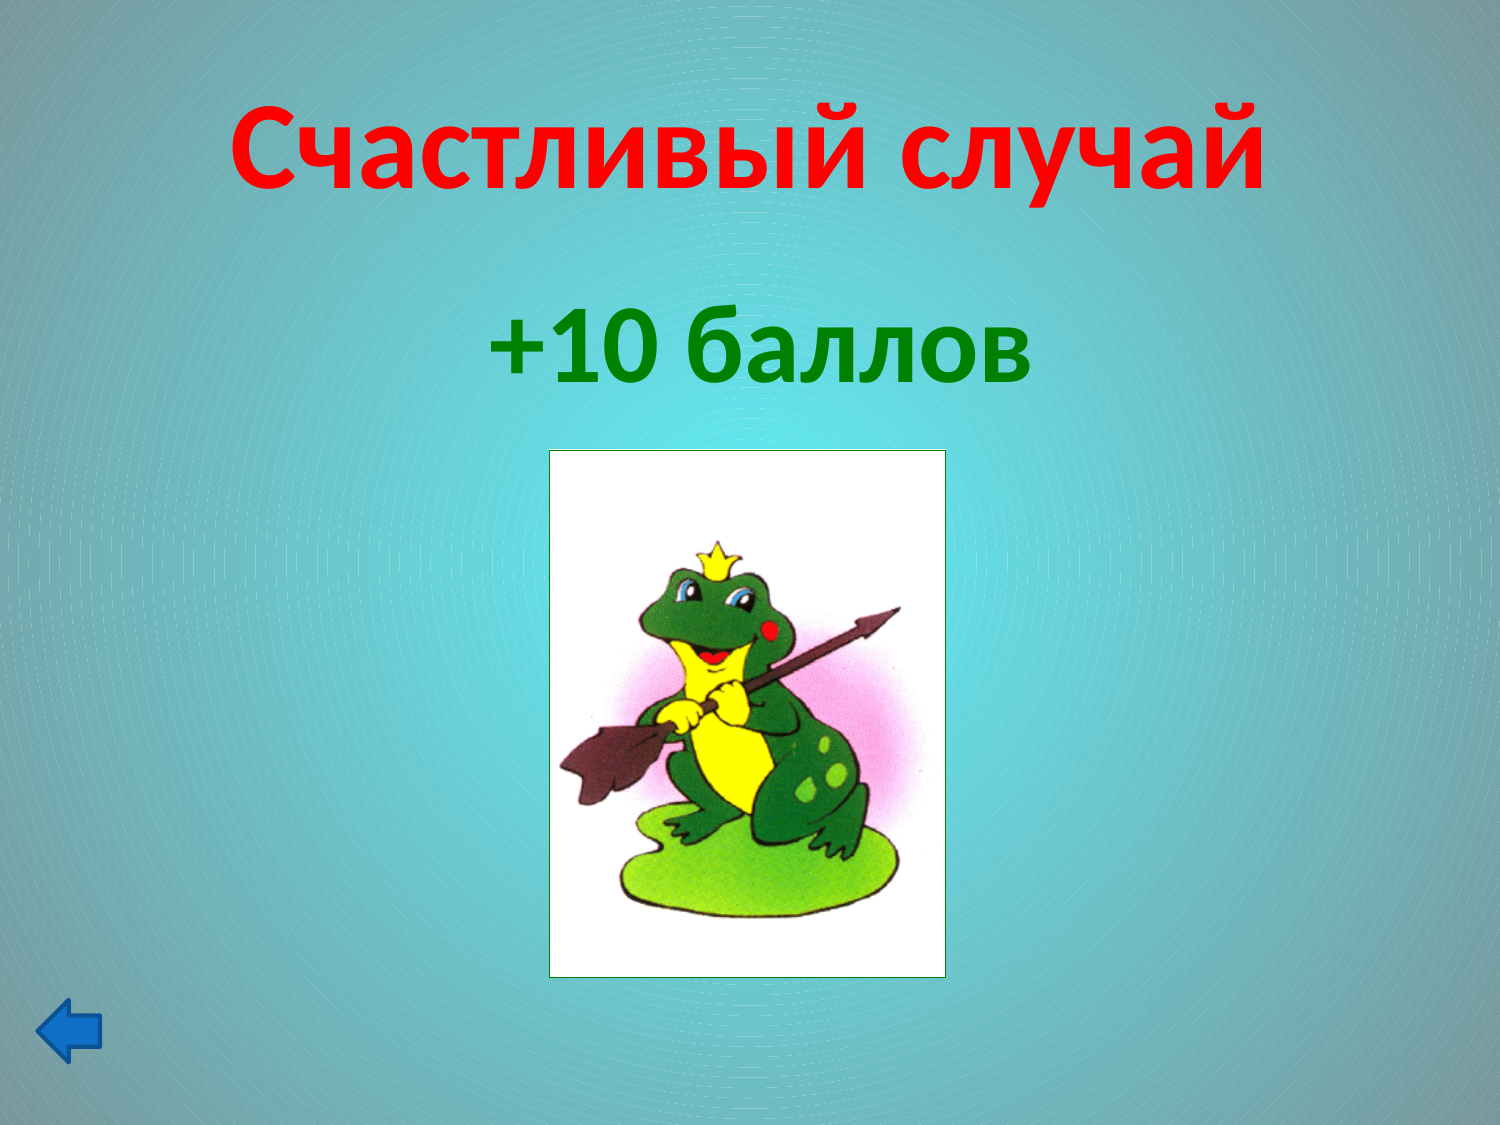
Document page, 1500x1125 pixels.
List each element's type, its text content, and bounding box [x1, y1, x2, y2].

title Счастливый случай [75, 45, 1425, 233]
list +10 баллов [75, 262, 1425, 1005]
text_box [35, 997, 103, 1065]
picture [549, 449, 946, 978]
